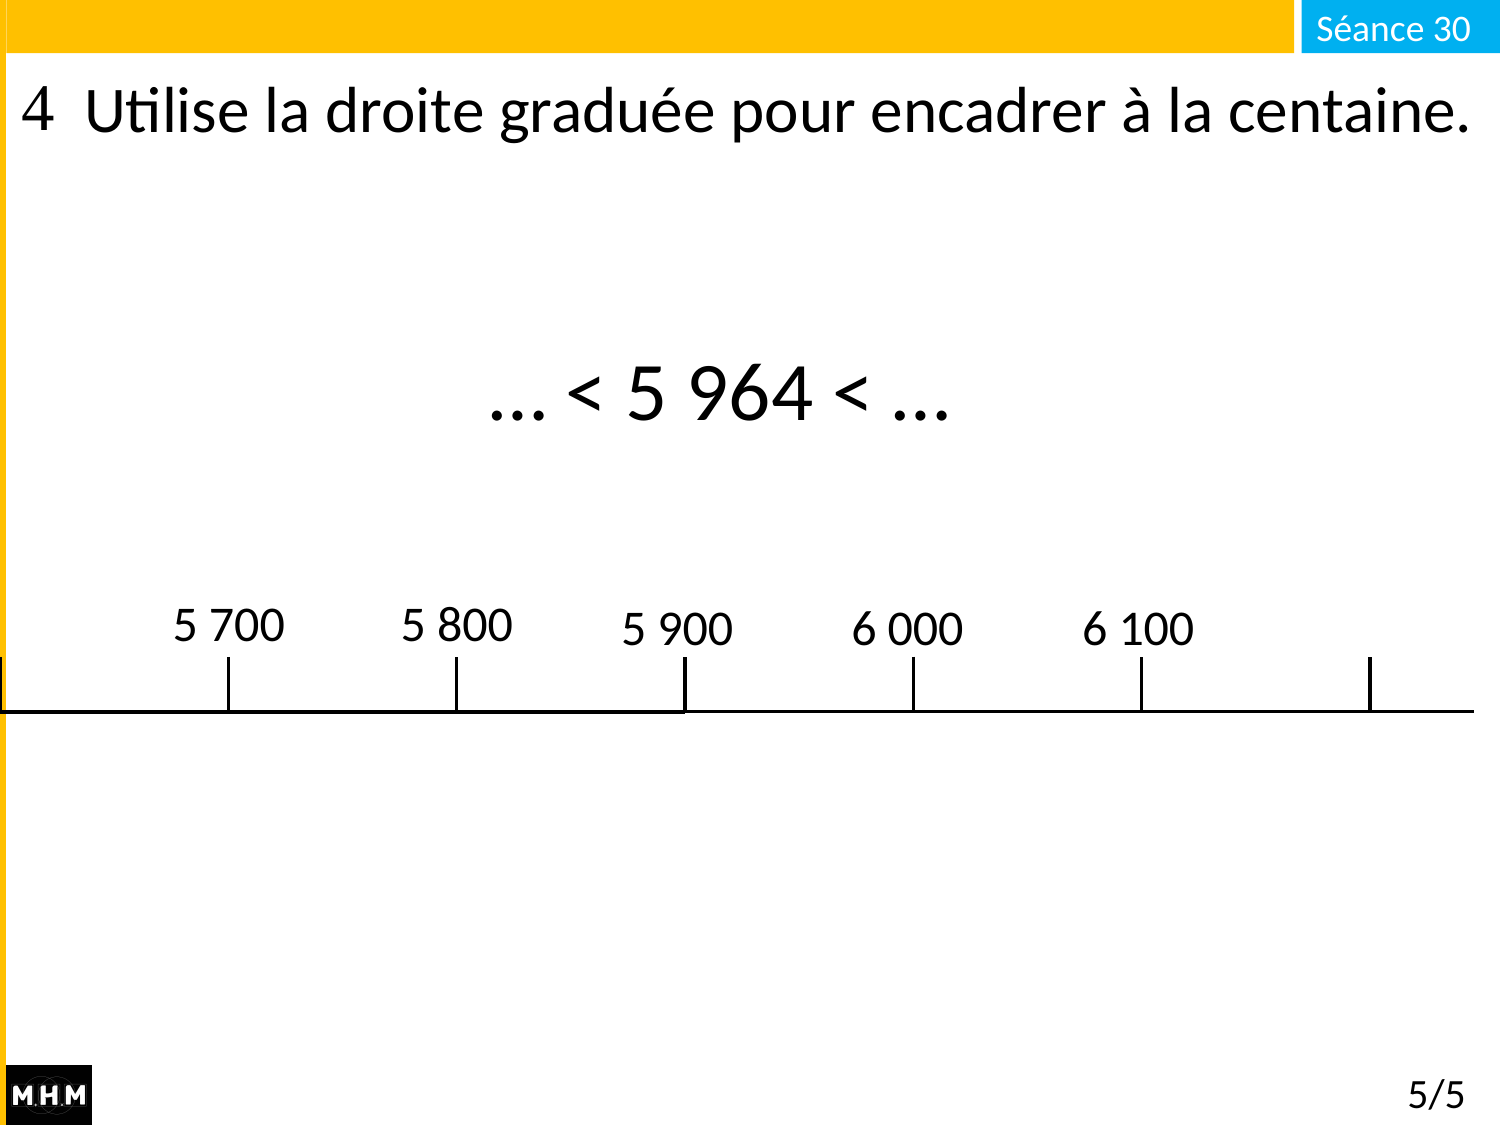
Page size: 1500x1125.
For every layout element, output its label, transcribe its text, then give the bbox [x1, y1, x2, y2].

picture [6, 1065, 92, 1125]
title Utilise la droite graduée pour encadrer à la centaine. [69, 41, 1500, 181]
text_box … < 5 964 < … [474, 329, 1111, 445]
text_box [0, 583, 1474, 713]
list 5/5 [1373, 1064, 1500, 1125]
